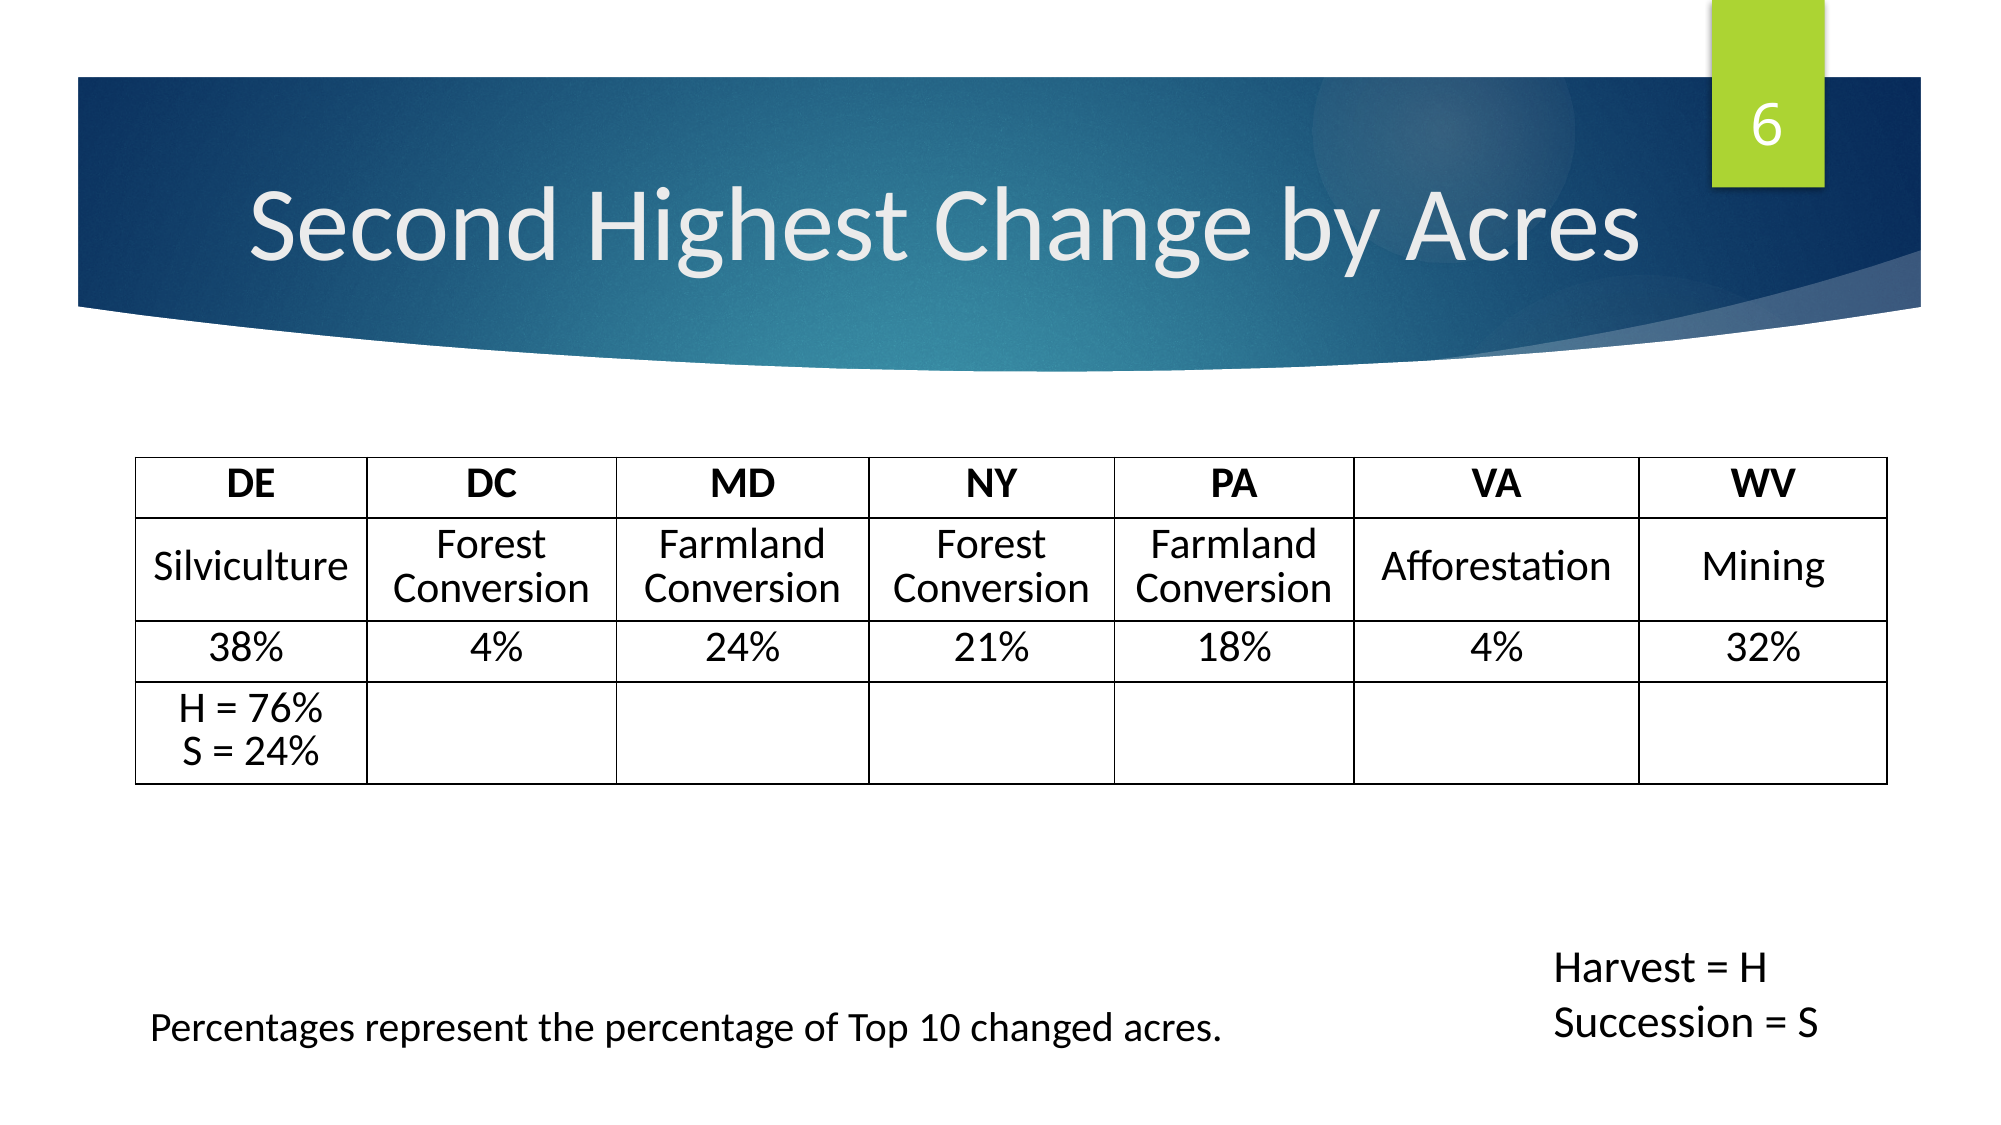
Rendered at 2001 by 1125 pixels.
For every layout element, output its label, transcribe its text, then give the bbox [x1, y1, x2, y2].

table_header VA [1355, 458, 1638, 517]
table_cell 38% [136, 622, 366, 681]
table_cell Forest Conversion [368, 519, 616, 620]
table_header DC [368, 458, 616, 517]
text_box Harvest = H Succession = S [1538, 929, 1834, 1054]
table_cell [870, 683, 1114, 783]
table_cell [617, 683, 868, 783]
table_cell H = 76% S = 24% [136, 683, 366, 783]
table_cell 18% [1115, 622, 1353, 681]
table_cell 4% [1355, 622, 1638, 681]
table_cell Mining [1640, 519, 1886, 620]
table_cell [1115, 683, 1353, 783]
table_cell 21% [870, 622, 1114, 681]
title Second Highest Change by Acres [226, 159, 1665, 276]
slide_number 6 [1698, 48, 1836, 175]
table_header PA [1115, 458, 1353, 517]
table_cell Farmland Conversion [617, 519, 868, 620]
table_header DE [136, 458, 366, 517]
table_cell Silviculture [136, 519, 366, 620]
table_cell 32% [1640, 622, 1886, 681]
table_cell 24% [617, 622, 868, 681]
table_header WV [1640, 458, 1886, 517]
table_cell [1355, 683, 1638, 783]
table_cell 4% [368, 622, 616, 681]
text_box Percentages represent the percentage of Top 10 changed acres. [135, 992, 1238, 1058]
table_header MD [617, 458, 868, 517]
table_cell [368, 683, 616, 783]
table_cell [1640, 683, 1886, 783]
table_cell Afforestation [1355, 519, 1638, 620]
table_cell Forest Conversion [870, 519, 1114, 620]
table_header NY [870, 458, 1114, 517]
table_cell Farmland Conversion [1115, 519, 1353, 620]
